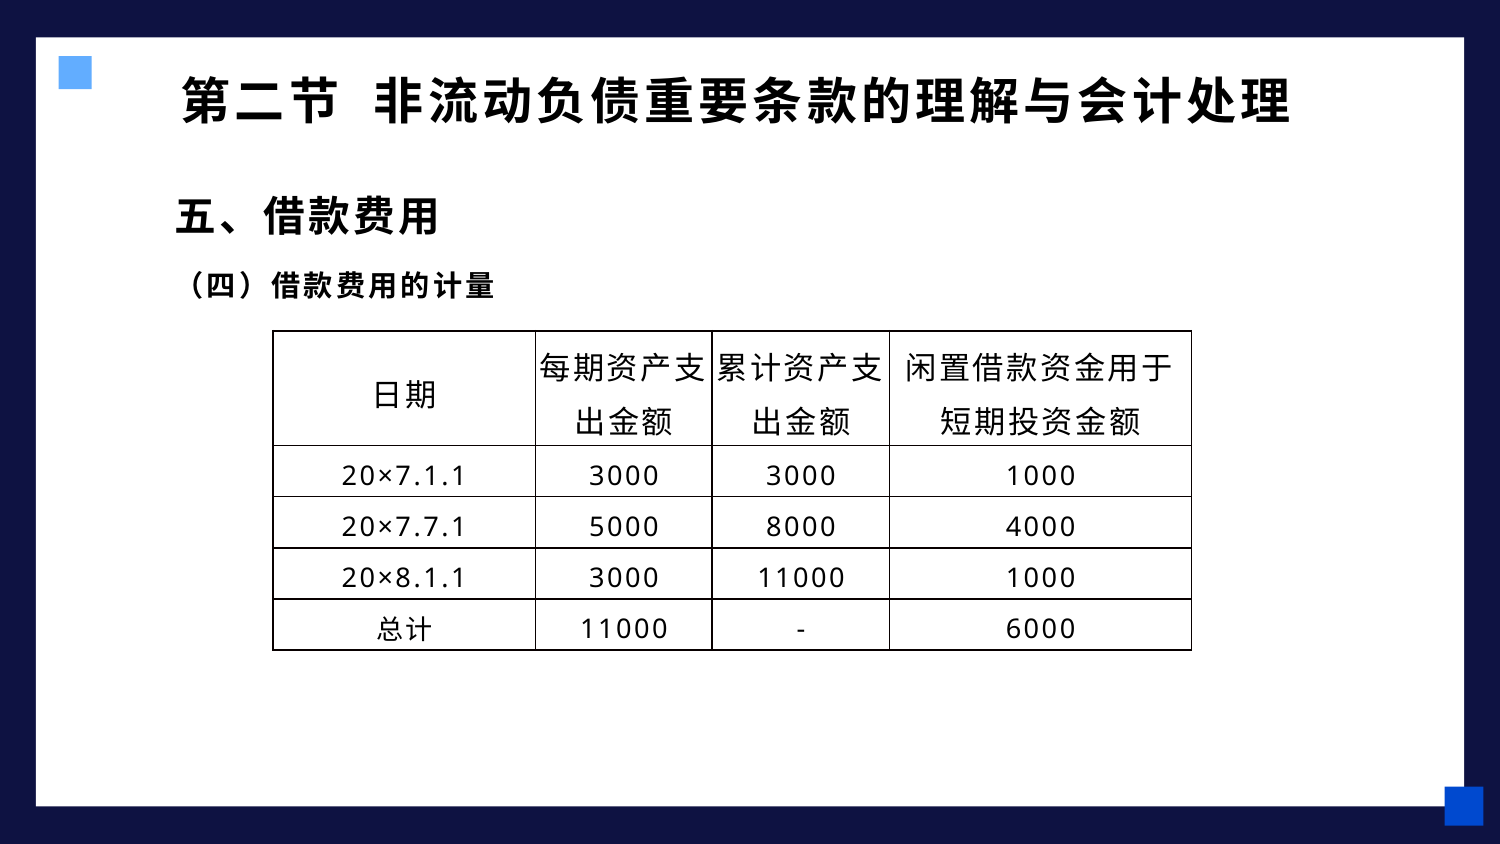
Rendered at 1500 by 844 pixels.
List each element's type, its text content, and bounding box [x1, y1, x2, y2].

table_header 日期 [274, 332, 535, 445]
table_cell 20×7.1.1 [274, 446, 535, 496]
title 第二节 非流动负债重要条款的理解与会计处理 [141, 48, 1327, 138]
table_cell 总计 [274, 600, 535, 649]
table_cell 11000 [536, 600, 711, 649]
table_header 每期资产支出金额 [536, 332, 711, 445]
table_cell - [713, 600, 889, 649]
table_cell 5000 [536, 497, 711, 547]
table_header 累计资产支出金额 [713, 332, 889, 445]
table_cell 3000 [536, 549, 711, 598]
table_header 闲置借款资金用于短期投资金额 [890, 332, 1191, 445]
table_cell 8000 [713, 497, 889, 547]
table_cell 11000 [713, 549, 889, 598]
table_cell 3000 [536, 446, 711, 496]
table_cell 20×7.7.1 [274, 497, 535, 547]
table_cell 3000 [713, 446, 889, 496]
table_cell 4000 [890, 497, 1191, 547]
table_cell 1000 [890, 446, 1191, 496]
list 五、借款费用 （四）借款费用的计量 [157, 179, 1343, 604]
table_cell 20×8.1.1 [274, 549, 535, 598]
table_cell 1000 [890, 549, 1191, 598]
table_cell 6000 [890, 600, 1191, 649]
